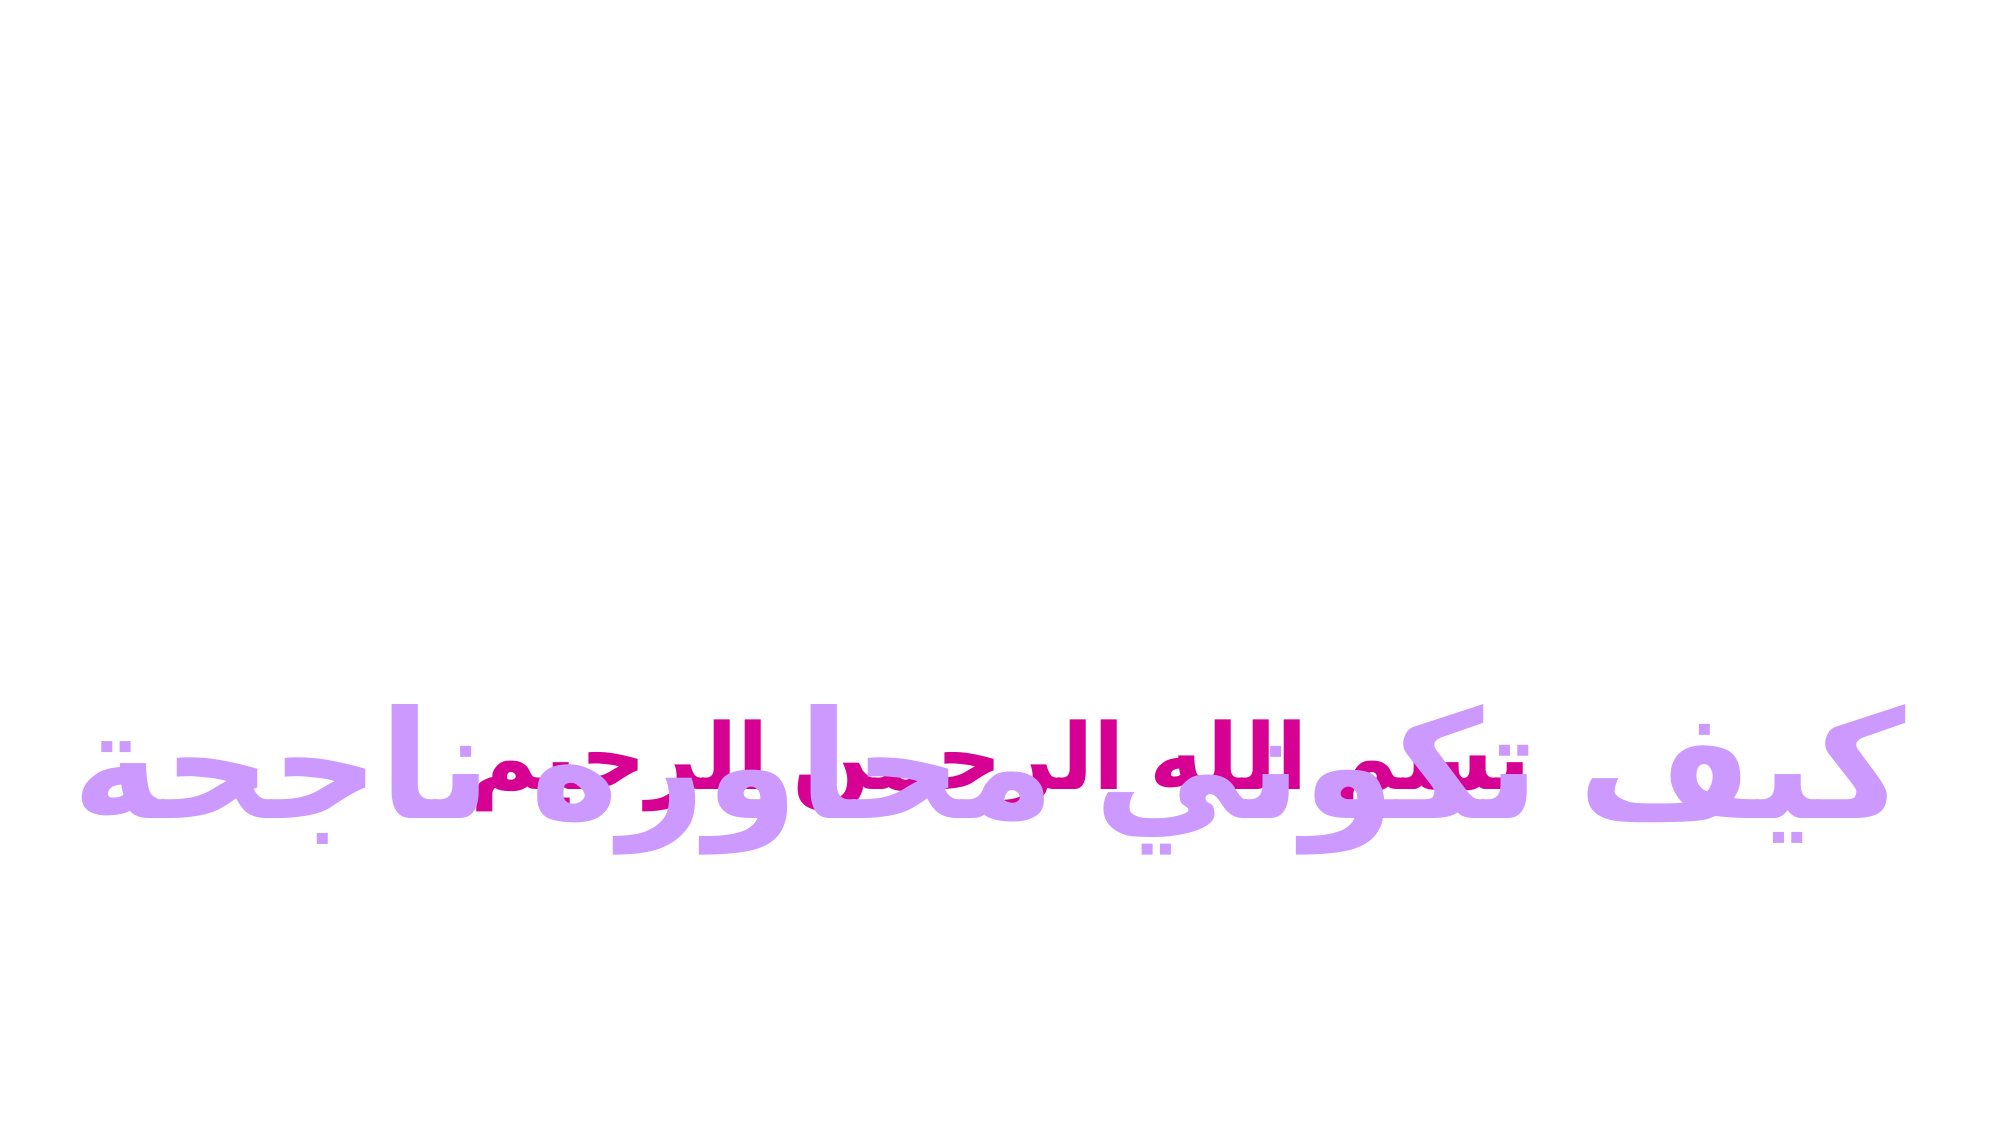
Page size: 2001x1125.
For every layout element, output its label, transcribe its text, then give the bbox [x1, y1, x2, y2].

title بسم الله الرحمن الرحيم [0, 408, 1980, 1111]
text_box كيف تكوني محاوره ناجحة [57, 661, 1922, 857]
